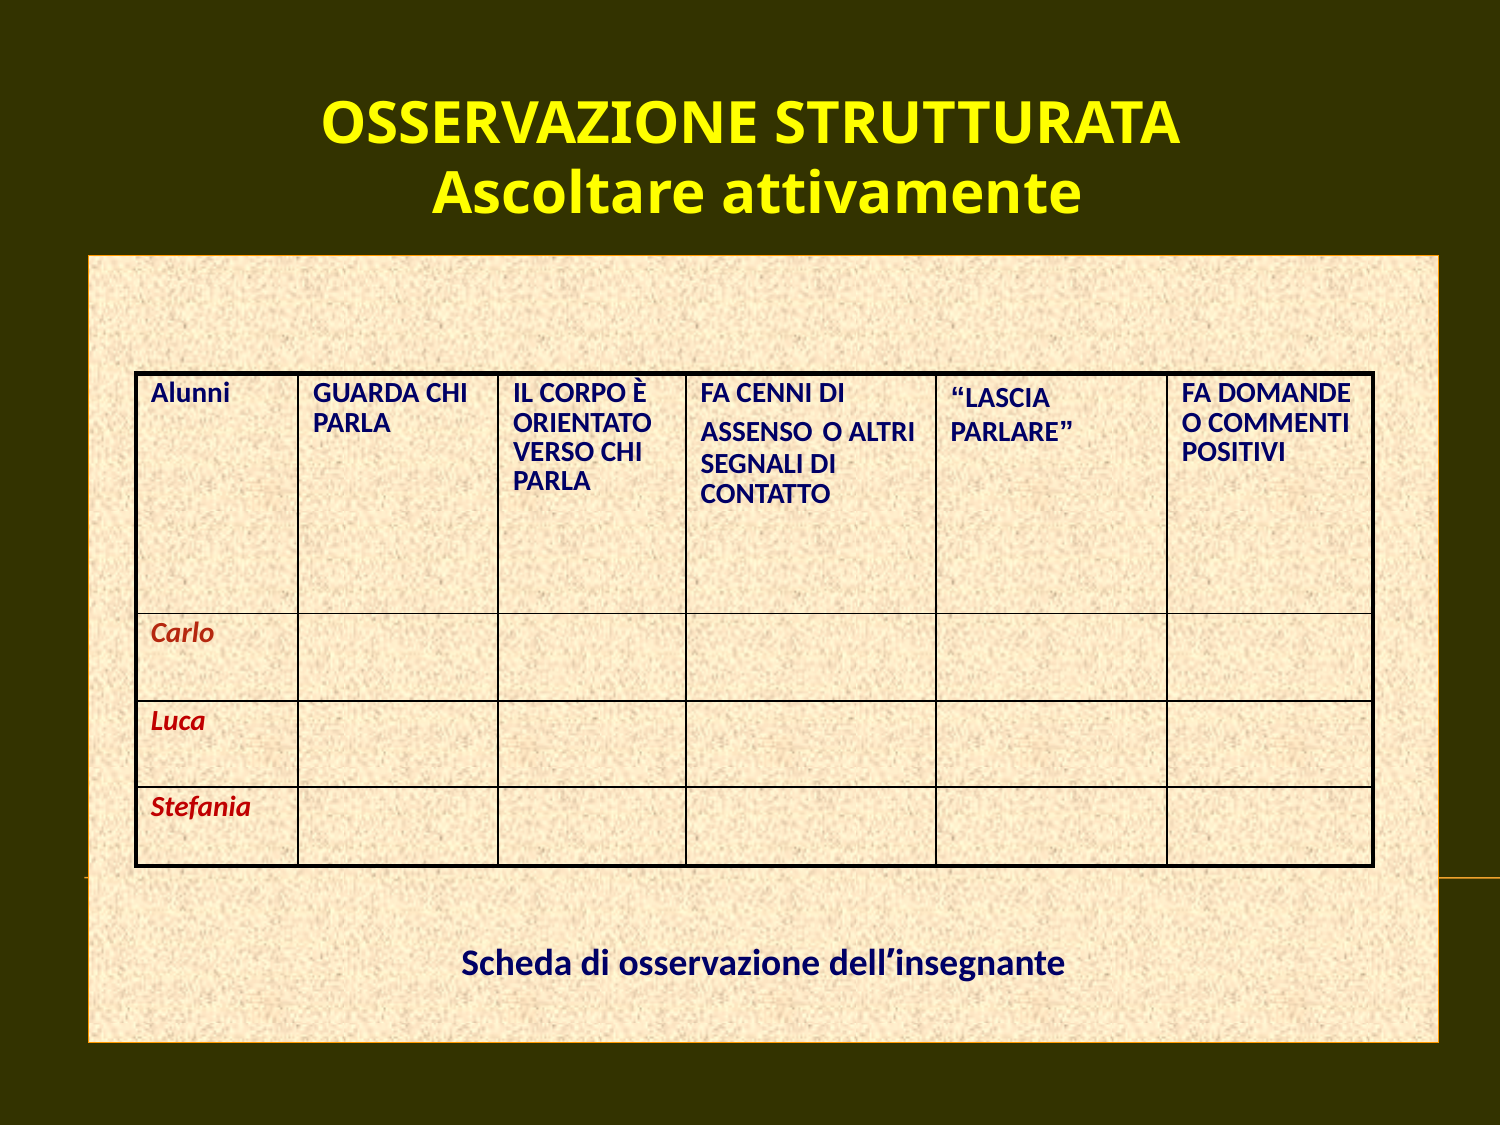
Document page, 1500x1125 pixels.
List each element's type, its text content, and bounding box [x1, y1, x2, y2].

table_header “LASCIA PARLARE” [937, 376, 1166, 613]
table_header GUARDA CHI PARLA [299, 376, 497, 613]
table_cell [499, 788, 685, 864]
table_cell [299, 614, 497, 700]
table_header IL CORPO È ORIENTATO VERSO CHI PARLA [499, 376, 685, 613]
table_cell [687, 614, 935, 700]
table_cell [687, 702, 935, 786]
table_cell [299, 702, 497, 786]
table_cell [937, 788, 1166, 864]
table_cell [937, 702, 1166, 786]
subtitle Scheda di osservazione dell’insegnante [88, 255, 1439, 1043]
table_cell [937, 614, 1166, 700]
table_cell Carlo [138, 614, 297, 700]
table_cell [1168, 788, 1371, 864]
table_cell [1168, 702, 1371, 786]
table_header FA CENNI DI ASSENSO O ALTRI SEGNALI DI CONTATTO [687, 376, 935, 613]
table_cell Stefania [138, 788, 297, 864]
table_header Alunni [138, 376, 297, 613]
table_cell [687, 788, 935, 864]
title OSSERVAZIONE STRUTTURATA Ascoltare attivamente [127, 78, 1388, 234]
table_cell [299, 788, 497, 864]
table_header FA DOMANDE O COMMENTI POSITIVI [1168, 376, 1371, 613]
table_cell [499, 614, 685, 700]
table_cell [499, 702, 685, 786]
table_cell Luca [138, 702, 297, 786]
table_cell [1168, 614, 1371, 700]
